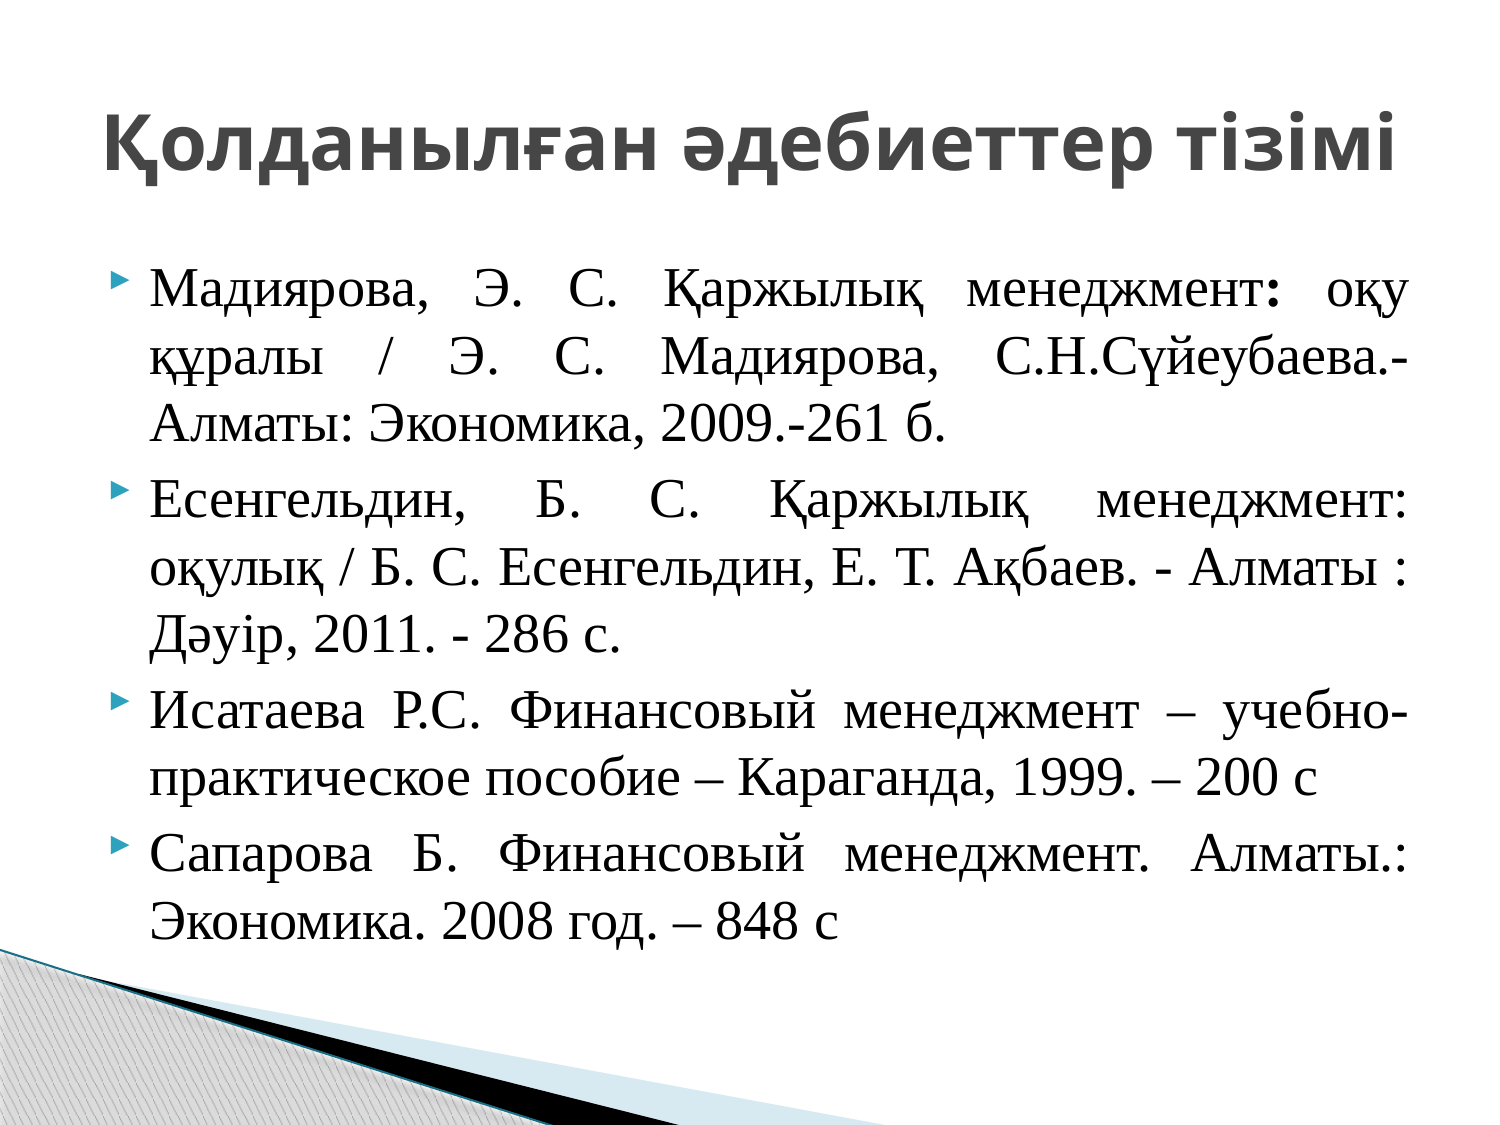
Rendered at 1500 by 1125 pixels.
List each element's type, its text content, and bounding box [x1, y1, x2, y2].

title Қолданылған әдебиеттер тізімі [75, 45, 1425, 233]
list Мадиярова, Э. С. Қаржылық менеджмент: оқу құралы / Э. С. Мадиярова, С.Н.Сүйеубаева.-Алматы: Экономика, 2009.-261 б. Есенгельдин, Б. С. Қаржылық менеджмент: оқулық / Б. С. Есенгельдин, Е. Т. Ақбаев. - Алматы : Дәуір, 2011. - 286 с. Исатаева Р.С. Финансовый менеджмент – учебно-практическое пособие – Караганда, 1999. – 200 с Сапарова Б. Финансовый менеджмент. Алматы.: Экономика. 2008 год. – 848 с [75, 243, 1425, 986]
